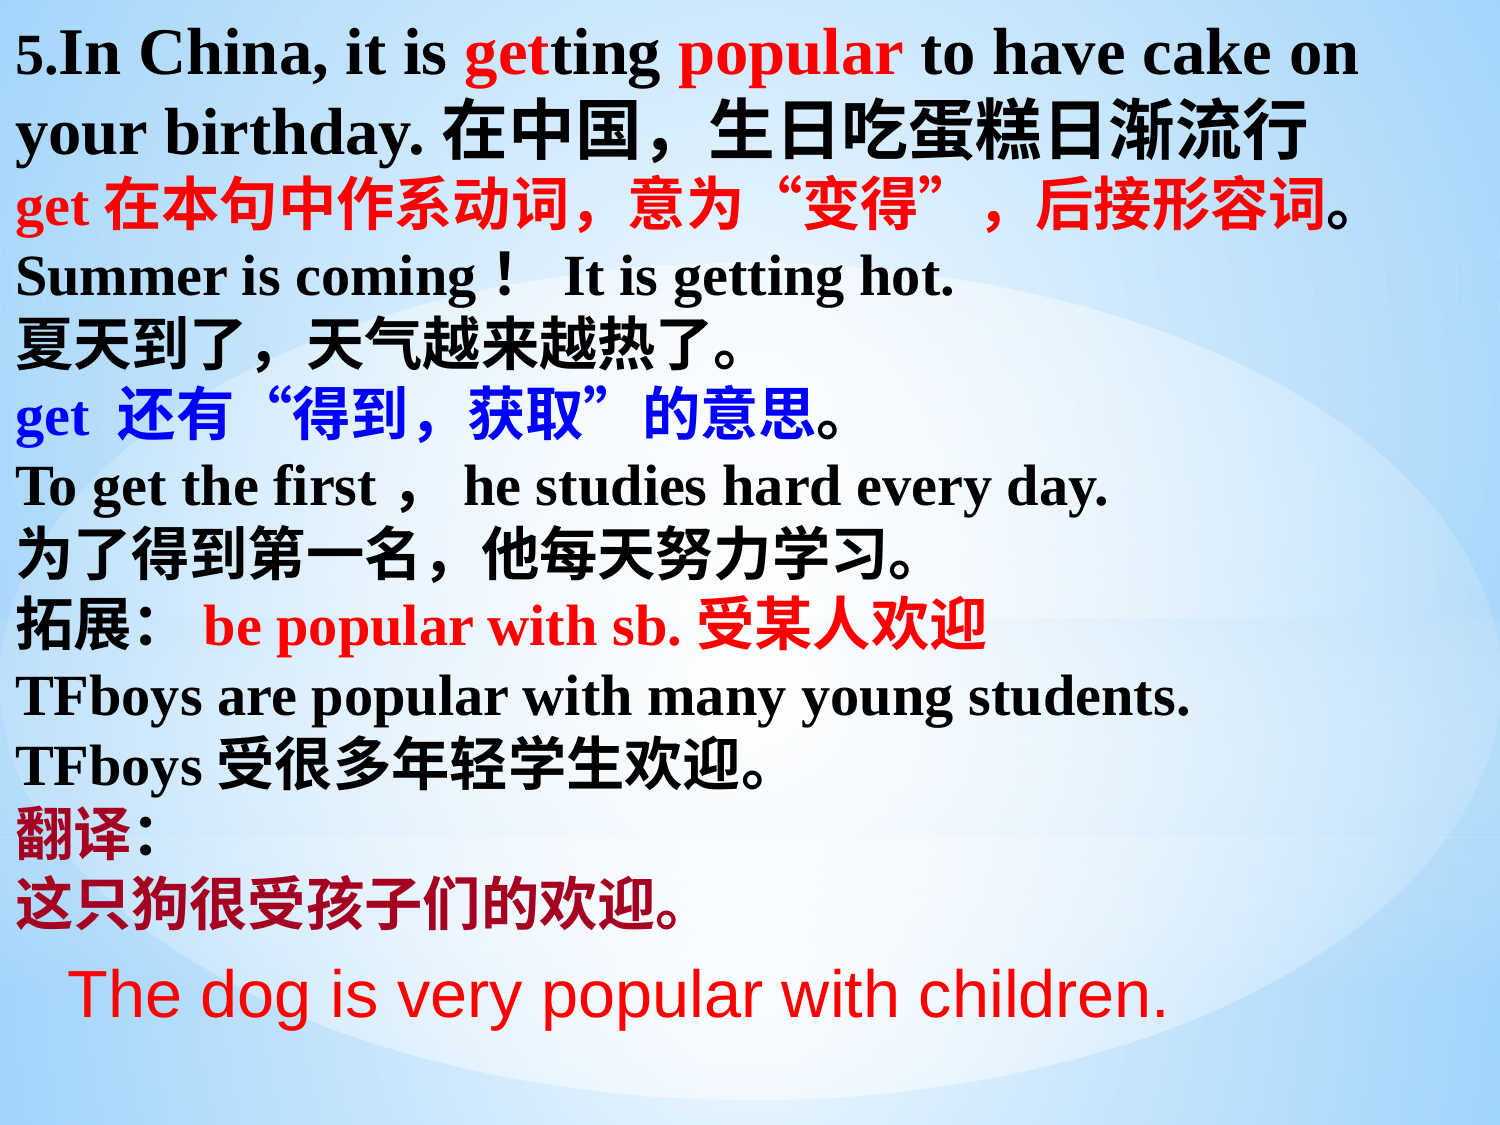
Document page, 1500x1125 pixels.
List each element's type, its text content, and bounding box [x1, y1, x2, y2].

text_box 5.In China, it is getting popular to have cake on your birthday.在中国，生日吃蛋糕日渐流行 get在本句中作系动词，意为“变得”，后接形容词。 Summer is coming！It is getting hot. 夏天到了，天气越来越热了。 get 还有“得到，获取”的意思。 To get the first，he studies hard every day. 为了得到第一名，他每天努力学习。 拓展：be popular with sb.受某人欢迎 TFboys are popular with many young students. TFboys受很多年轻学生欢迎。 翻译： 这只狗很受孩子们的欢迎。 [0, 0, 1500, 1015]
text_box The dog is very popular with children. [52, 943, 1294, 1039]
